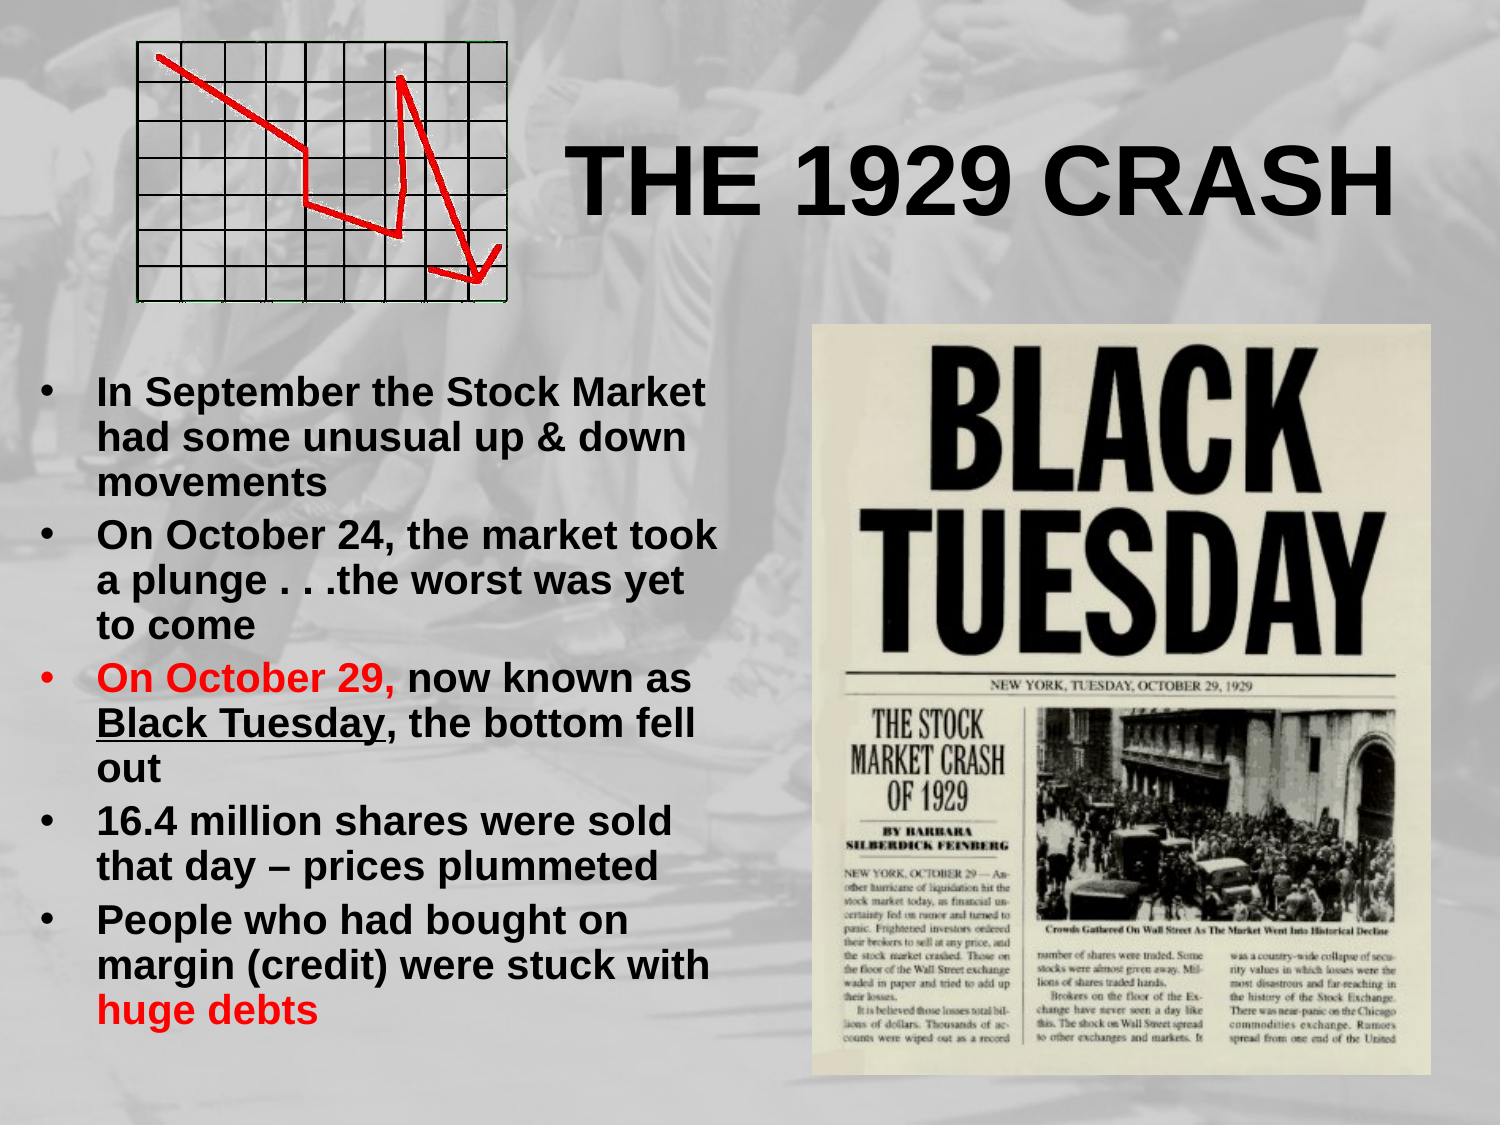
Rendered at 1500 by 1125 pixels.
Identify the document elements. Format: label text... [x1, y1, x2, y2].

title THE 1929 CRASH [525, 87, 1438, 263]
list In September the Stock Market had some unusual up & down movements On October 24, the market took a plunge . . .the worst was yet to come On October 29, now known as Black Tuesday, the bottom fell out 16.4 million shares were sold that day – prices plummeted People who had bought on margin (credit) were stuck with huge debts [24, 362, 750, 1125]
picture [0, 0, 1500, 1125]
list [812, 324, 1431, 1076]
